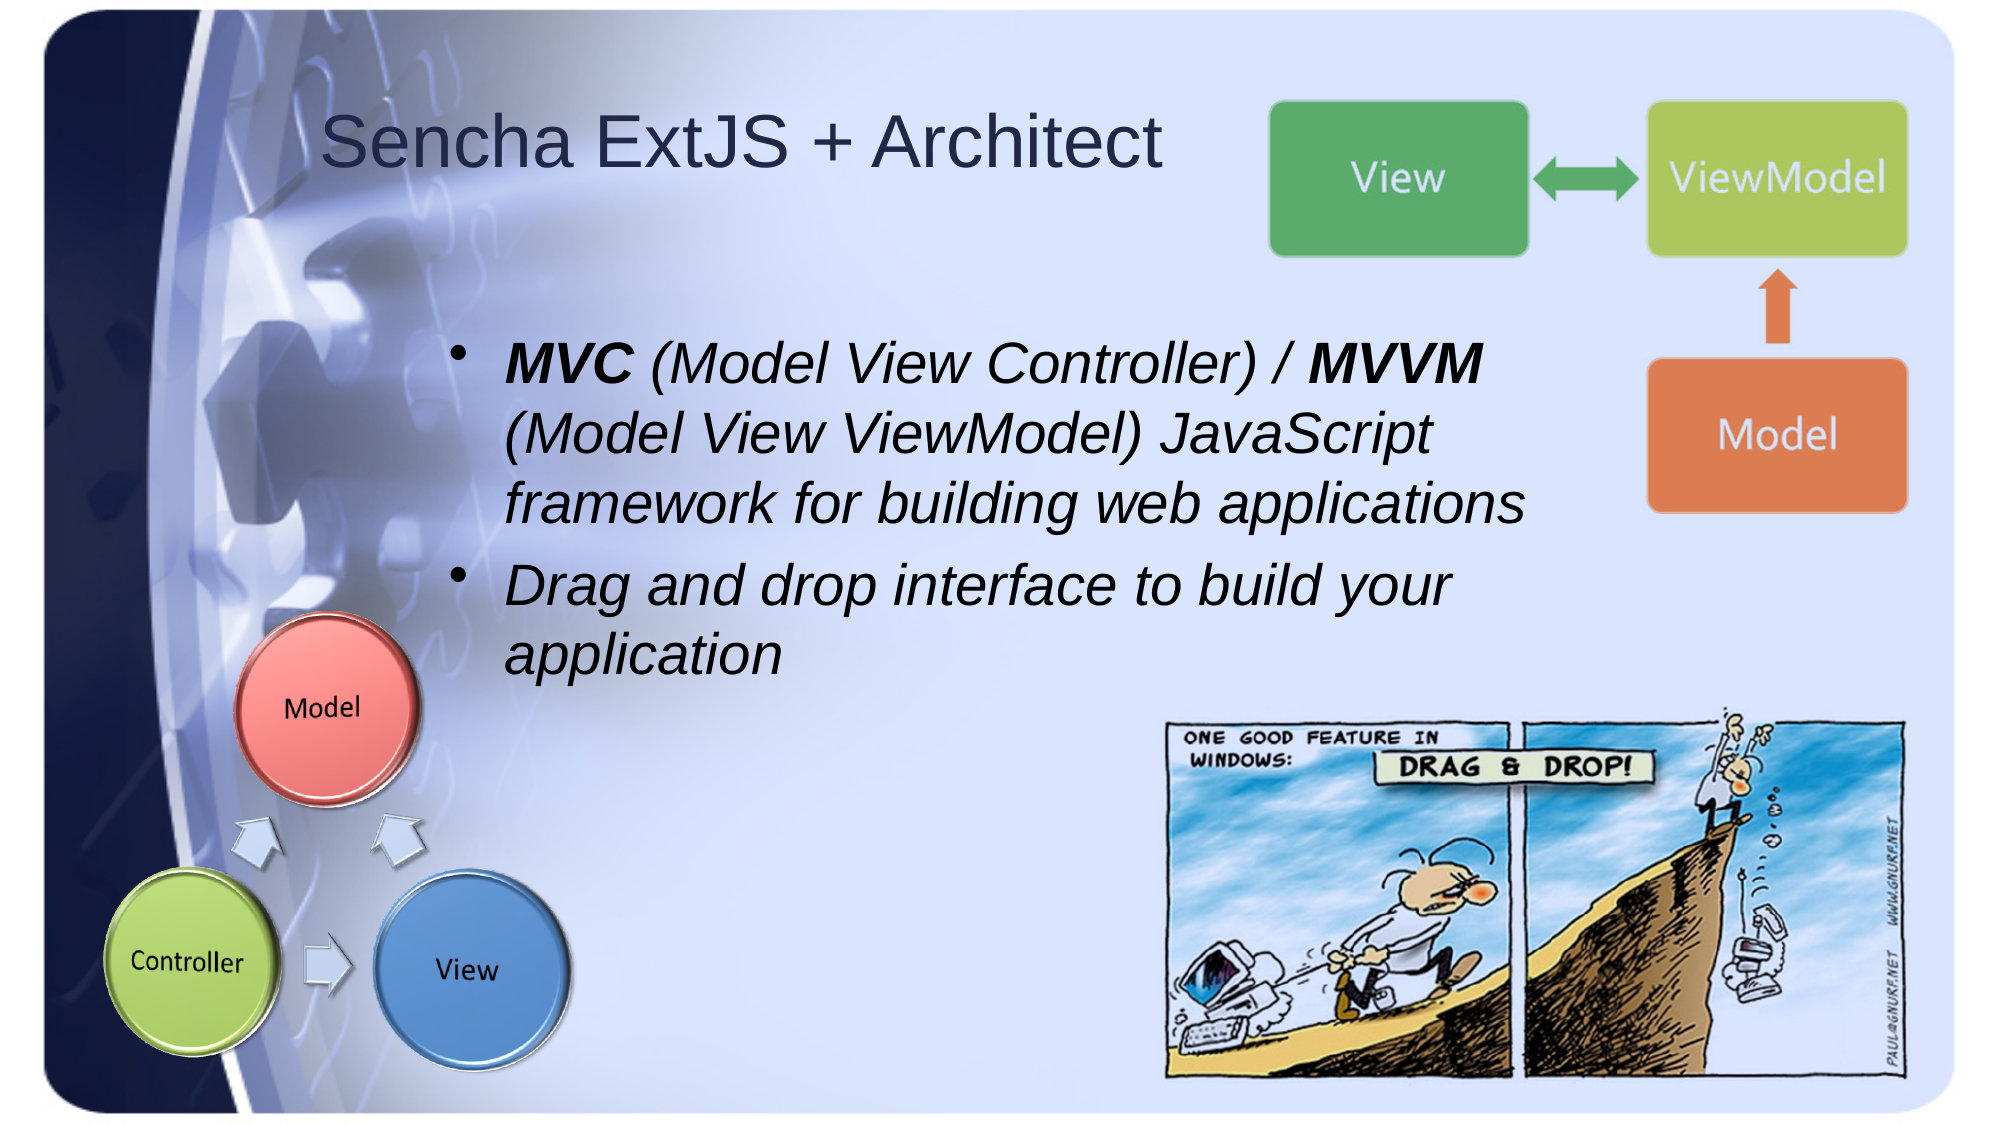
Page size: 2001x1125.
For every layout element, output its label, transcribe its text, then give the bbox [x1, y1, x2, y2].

list MVC (Model View Controller) / MVVM (Model View ViewModel) JavaScript framework for building web applications Drag and drop interface to build your application [432, 316, 1553, 743]
picture [0, 0, 2000, 1125]
title Sencha ExtJS + Architect [304, 24, 1872, 250]
